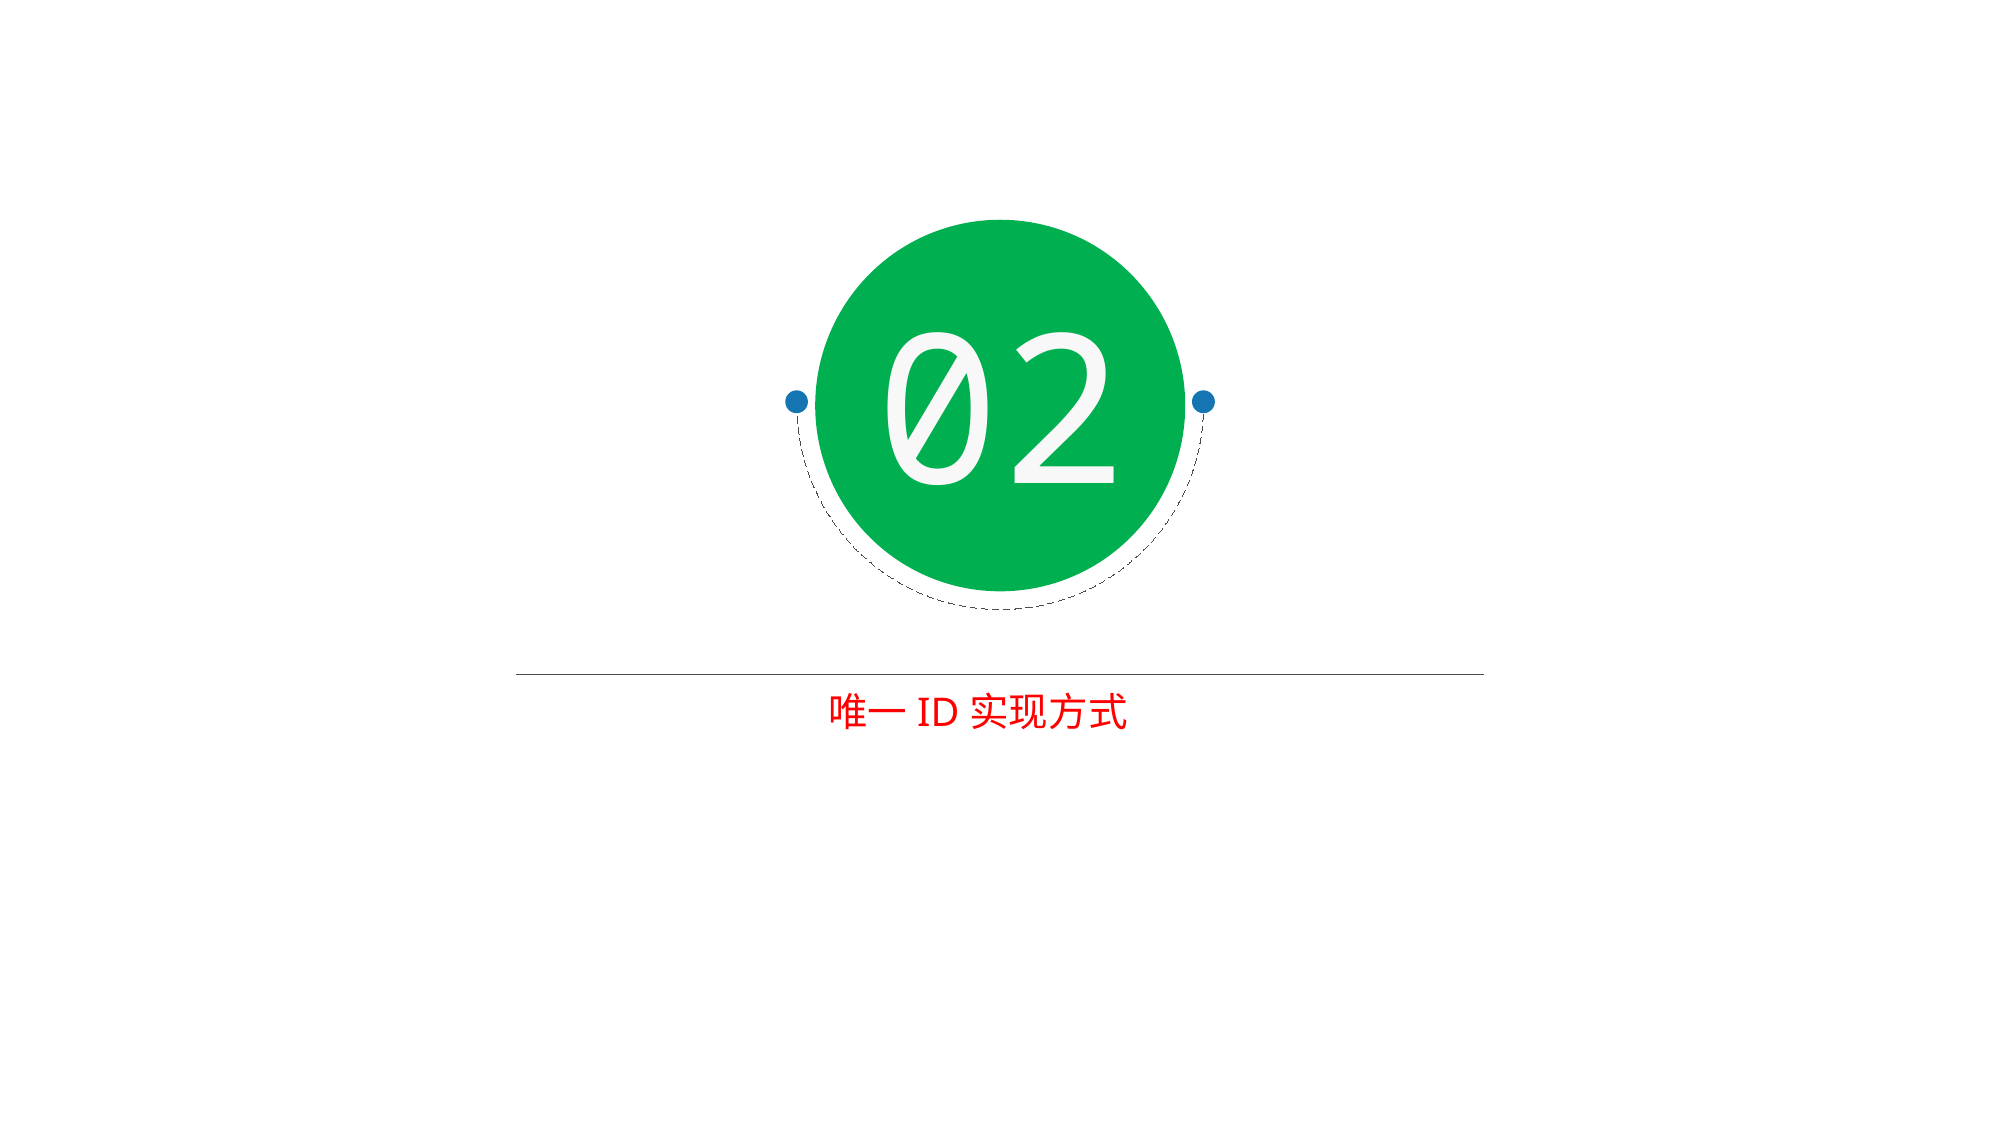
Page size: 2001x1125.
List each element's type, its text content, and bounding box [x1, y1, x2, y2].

text_box [815, 284, 860, 405]
text_box [1191, 390, 1215, 414]
text_box [876, 219, 1124, 267]
text_box [1140, 283, 1186, 404]
text_box [785, 390, 808, 414]
text_box 唯一ID实现方式 [184, 679, 1772, 742]
text_box 02 [860, 267, 1140, 533]
text_box [797, 403, 1204, 610]
